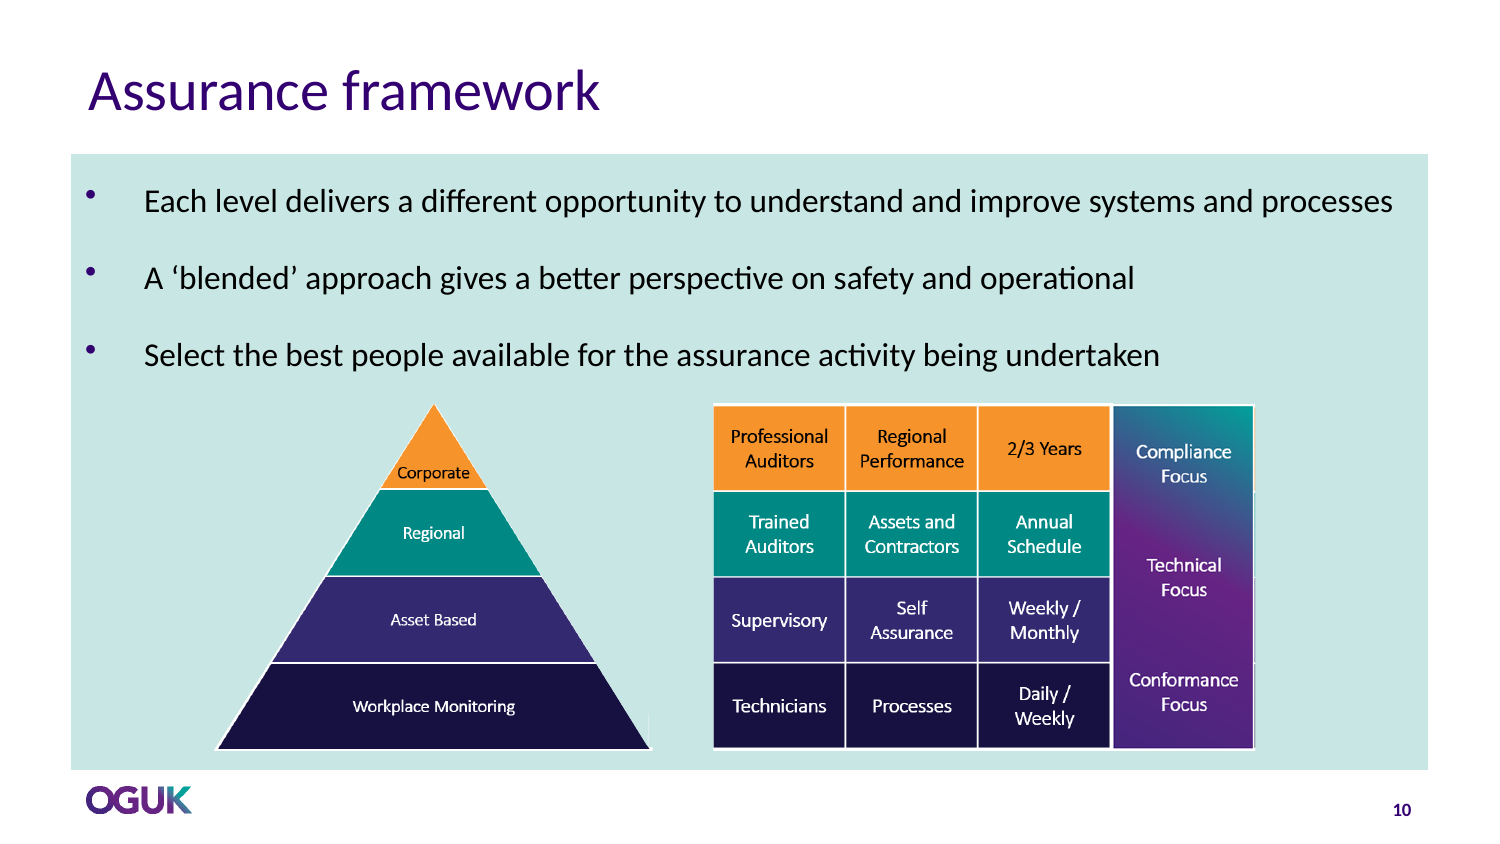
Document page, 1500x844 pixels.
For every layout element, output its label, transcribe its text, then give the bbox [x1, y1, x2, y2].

picture [71, 154, 1428, 770]
slide_number 10 [1352, 800, 1412, 818]
picture [76, 778, 200, 822]
title Assurance framework [88, 38, 1412, 145]
